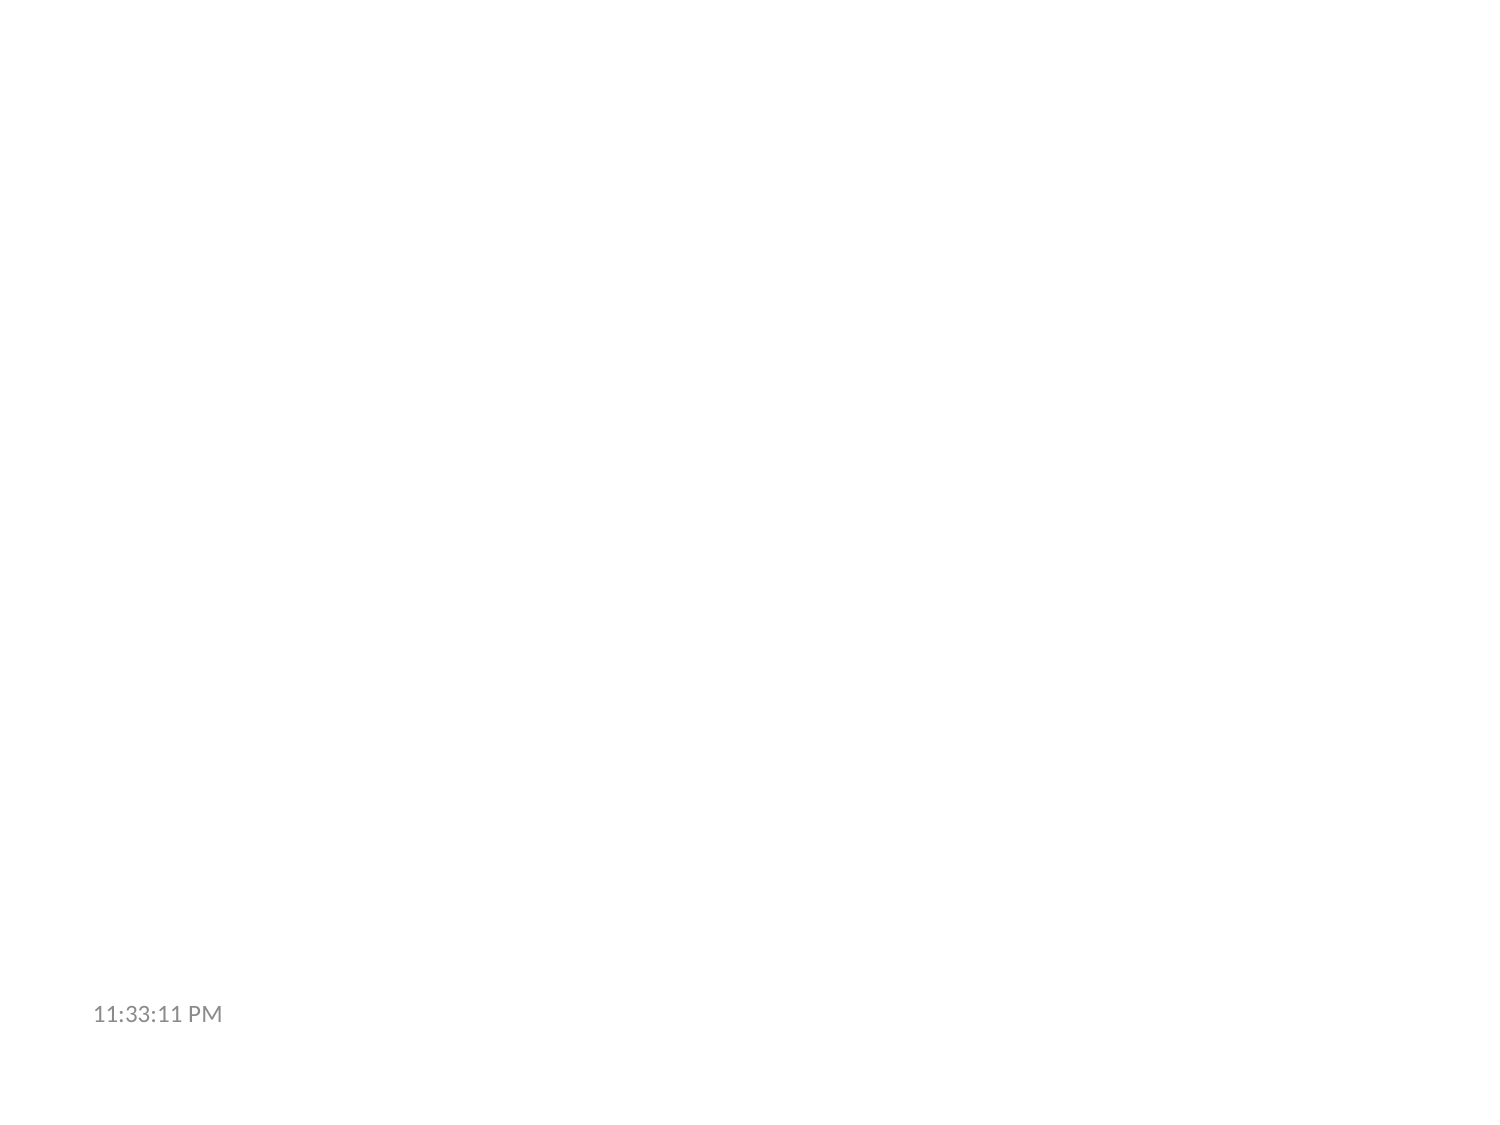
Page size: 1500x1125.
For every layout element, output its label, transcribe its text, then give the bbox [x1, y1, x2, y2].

text_box 3:35:09 PM [77, 982, 428, 1043]
